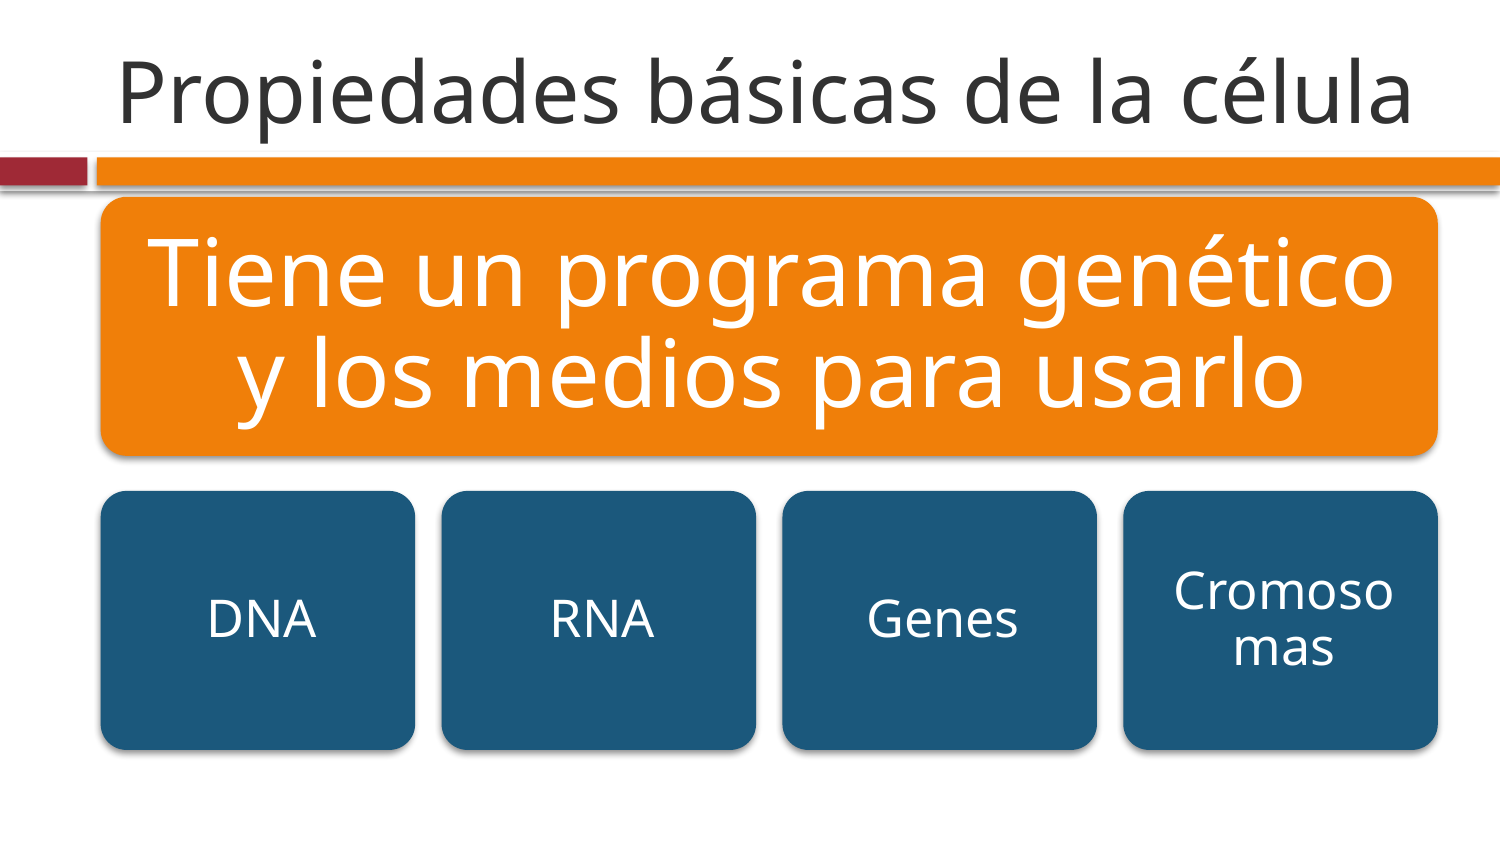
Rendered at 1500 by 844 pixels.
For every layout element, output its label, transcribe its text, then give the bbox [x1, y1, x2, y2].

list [100, 196, 1439, 751]
title Propiedades básicas de la célula [100, 28, 1438, 150]
